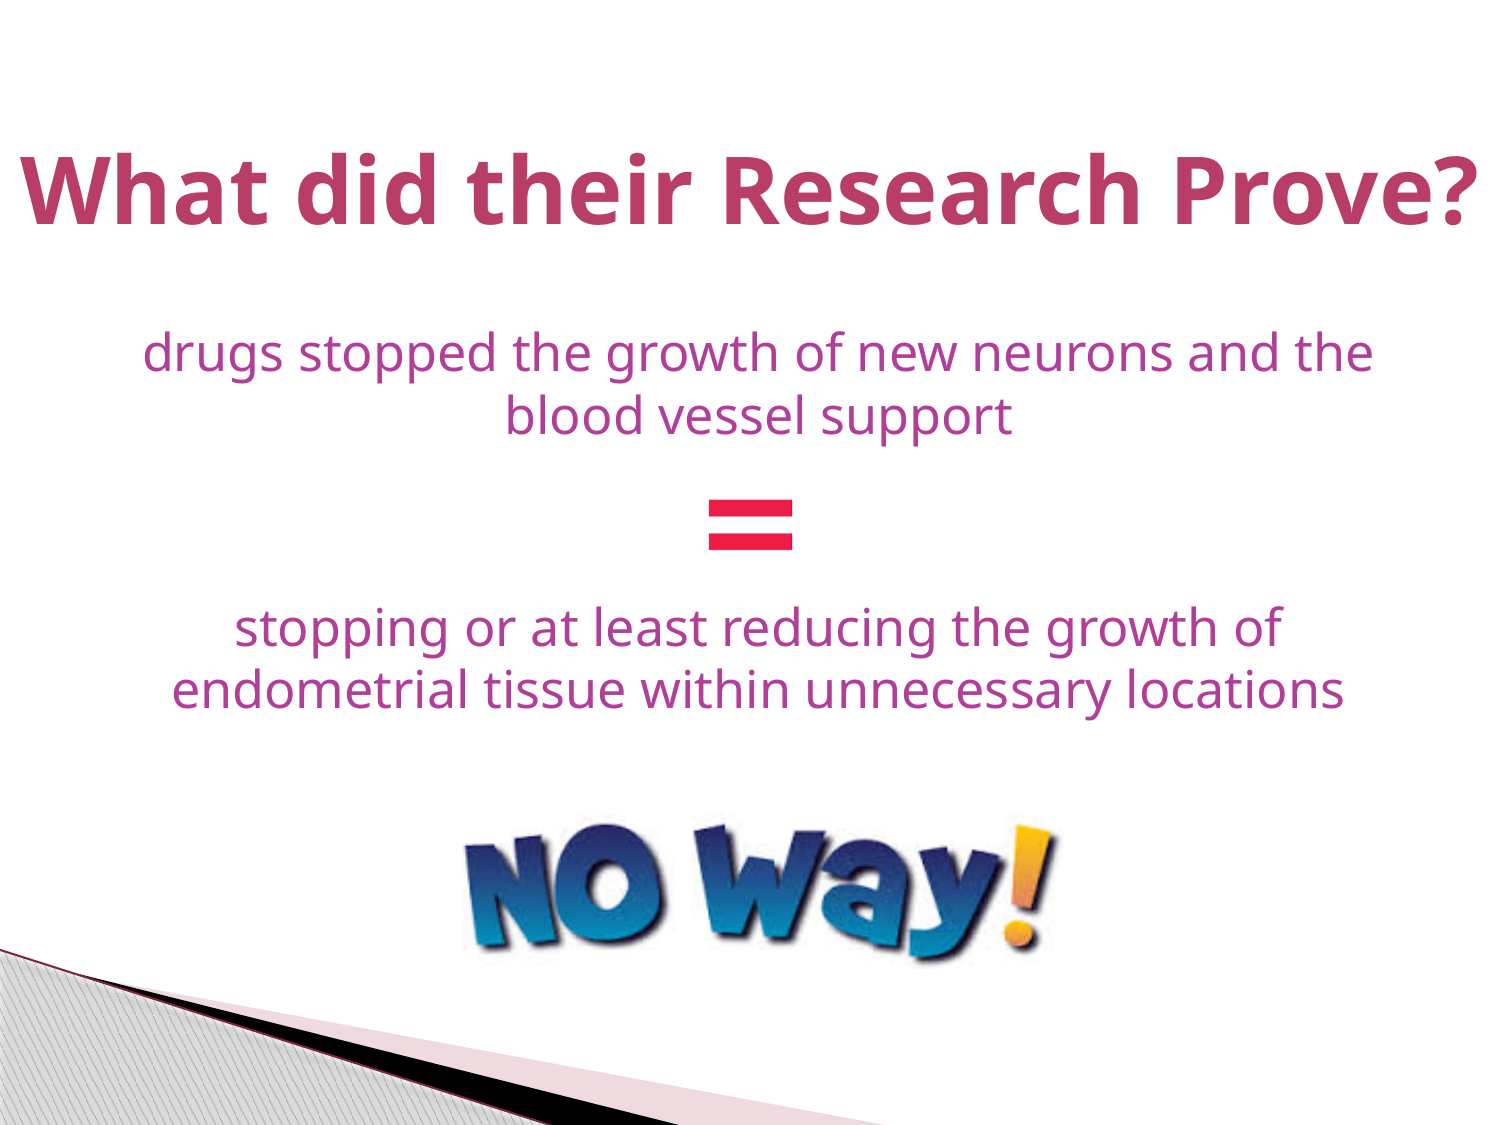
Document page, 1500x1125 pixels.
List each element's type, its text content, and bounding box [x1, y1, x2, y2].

title What did their Research Prove? [0, 75, 1500, 300]
picture [462, 813, 1063, 969]
list drugs stopped the growth of new neurons and the blood vessel support stopping or at least reducing the growth of endometrial tissue within unnecessary locations [75, 312, 1425, 1125]
picture [674, 449, 826, 601]
